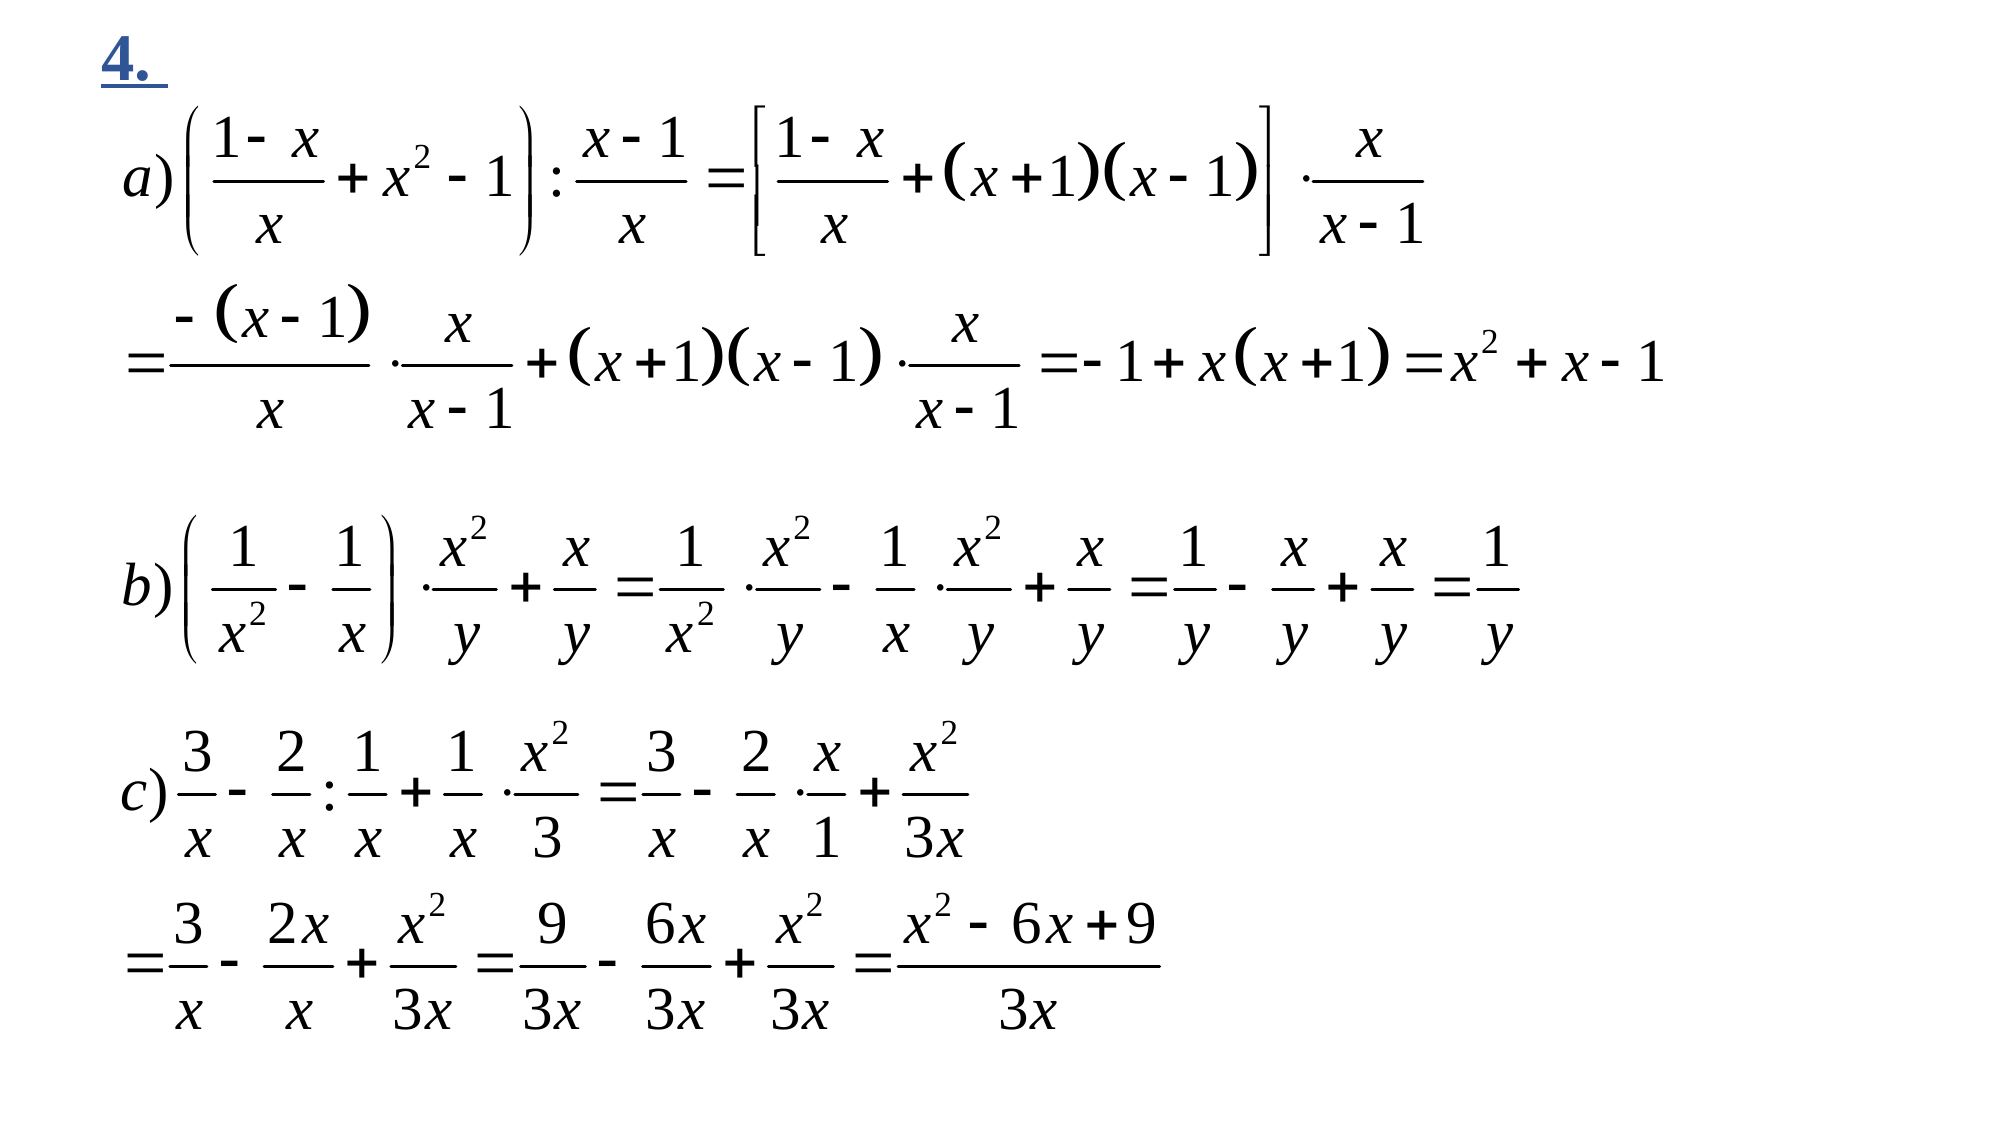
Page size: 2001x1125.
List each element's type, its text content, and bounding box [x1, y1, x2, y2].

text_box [112, 95, 1674, 441]
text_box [114, 498, 1533, 677]
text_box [111, 706, 1175, 1042]
text_box 4. [86, 6, 183, 101]
